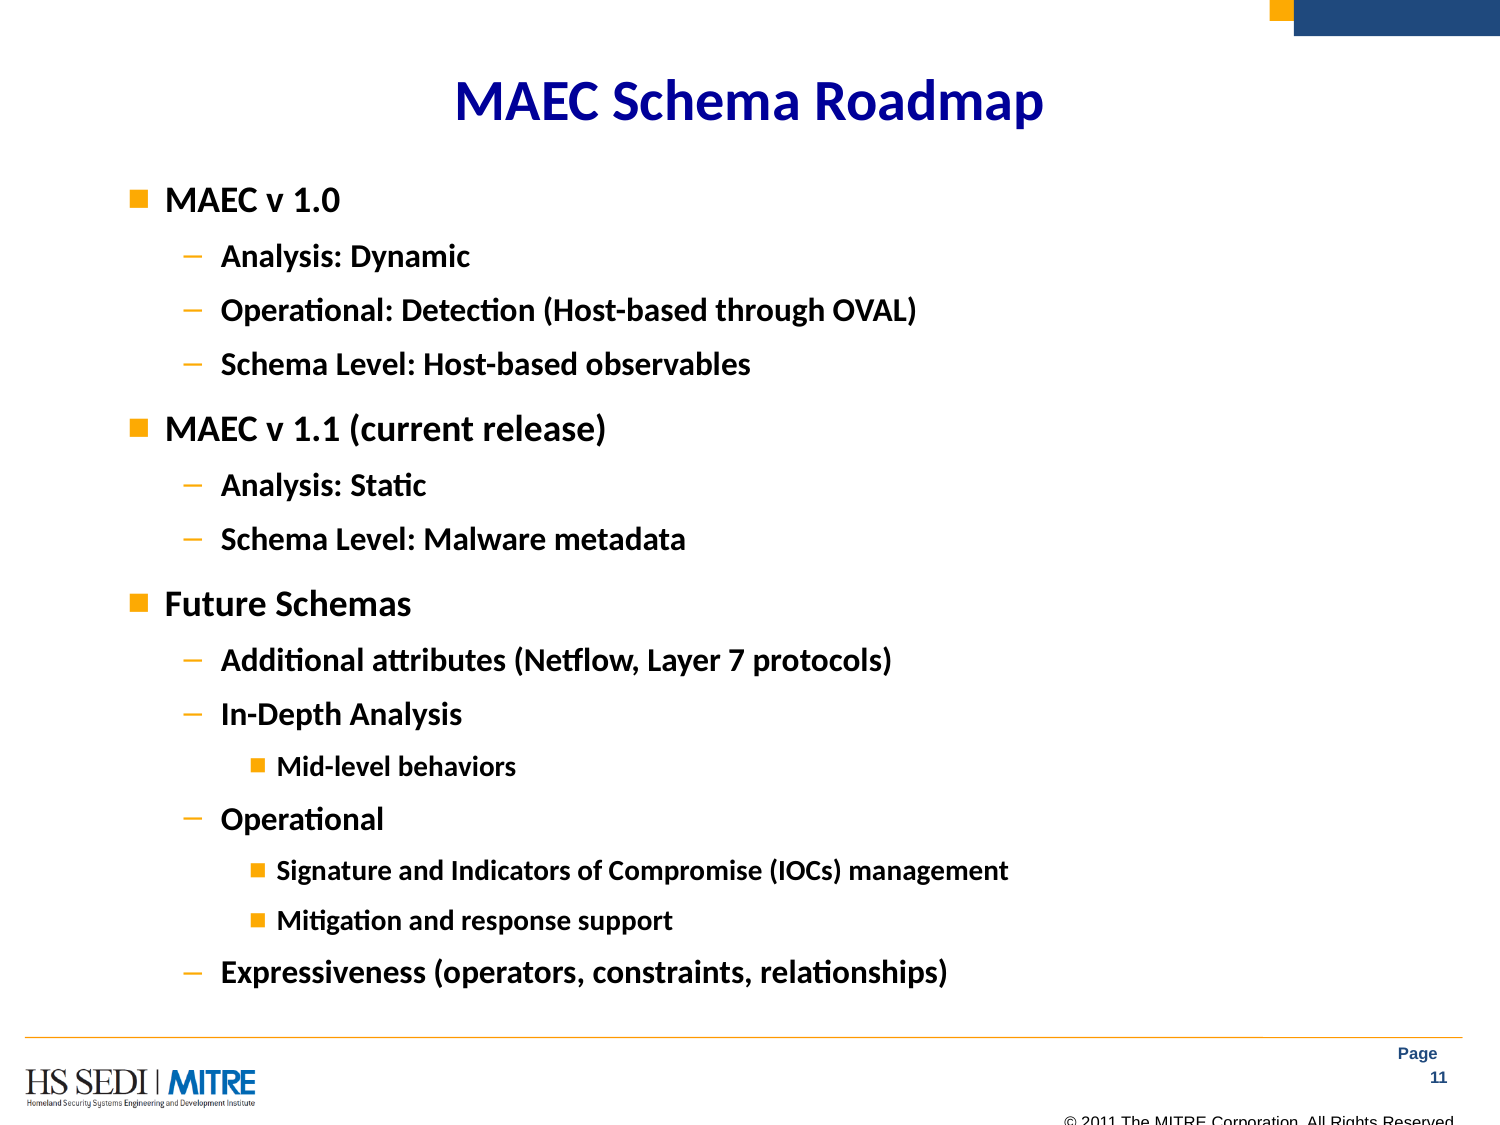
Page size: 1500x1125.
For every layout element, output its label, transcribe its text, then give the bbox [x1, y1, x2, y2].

list MAEC v 1.0 Analysis: Dynamic Operational: Detection (Host-based through OVAL) Schema Level: Host-based observables MAEC v 1.1 (current release) Analysis: Static Schema Level: Malware metadata Future Schemas Additional attributes (Netflow, Layer 7 protocols) In-Depth Analysis Mid-level behaviors Operational Signature and Indicators of Compromise (IOCs) management Mitigation and response support Expressiveness (operators, constraints, relationships) [112, 162, 1376, 1125]
slide_number Page 11 [1374, 1049, 1463, 1076]
picture [20, 1058, 112, 1122]
title MAEC Schema Roadmap [43, 62, 1457, 151]
